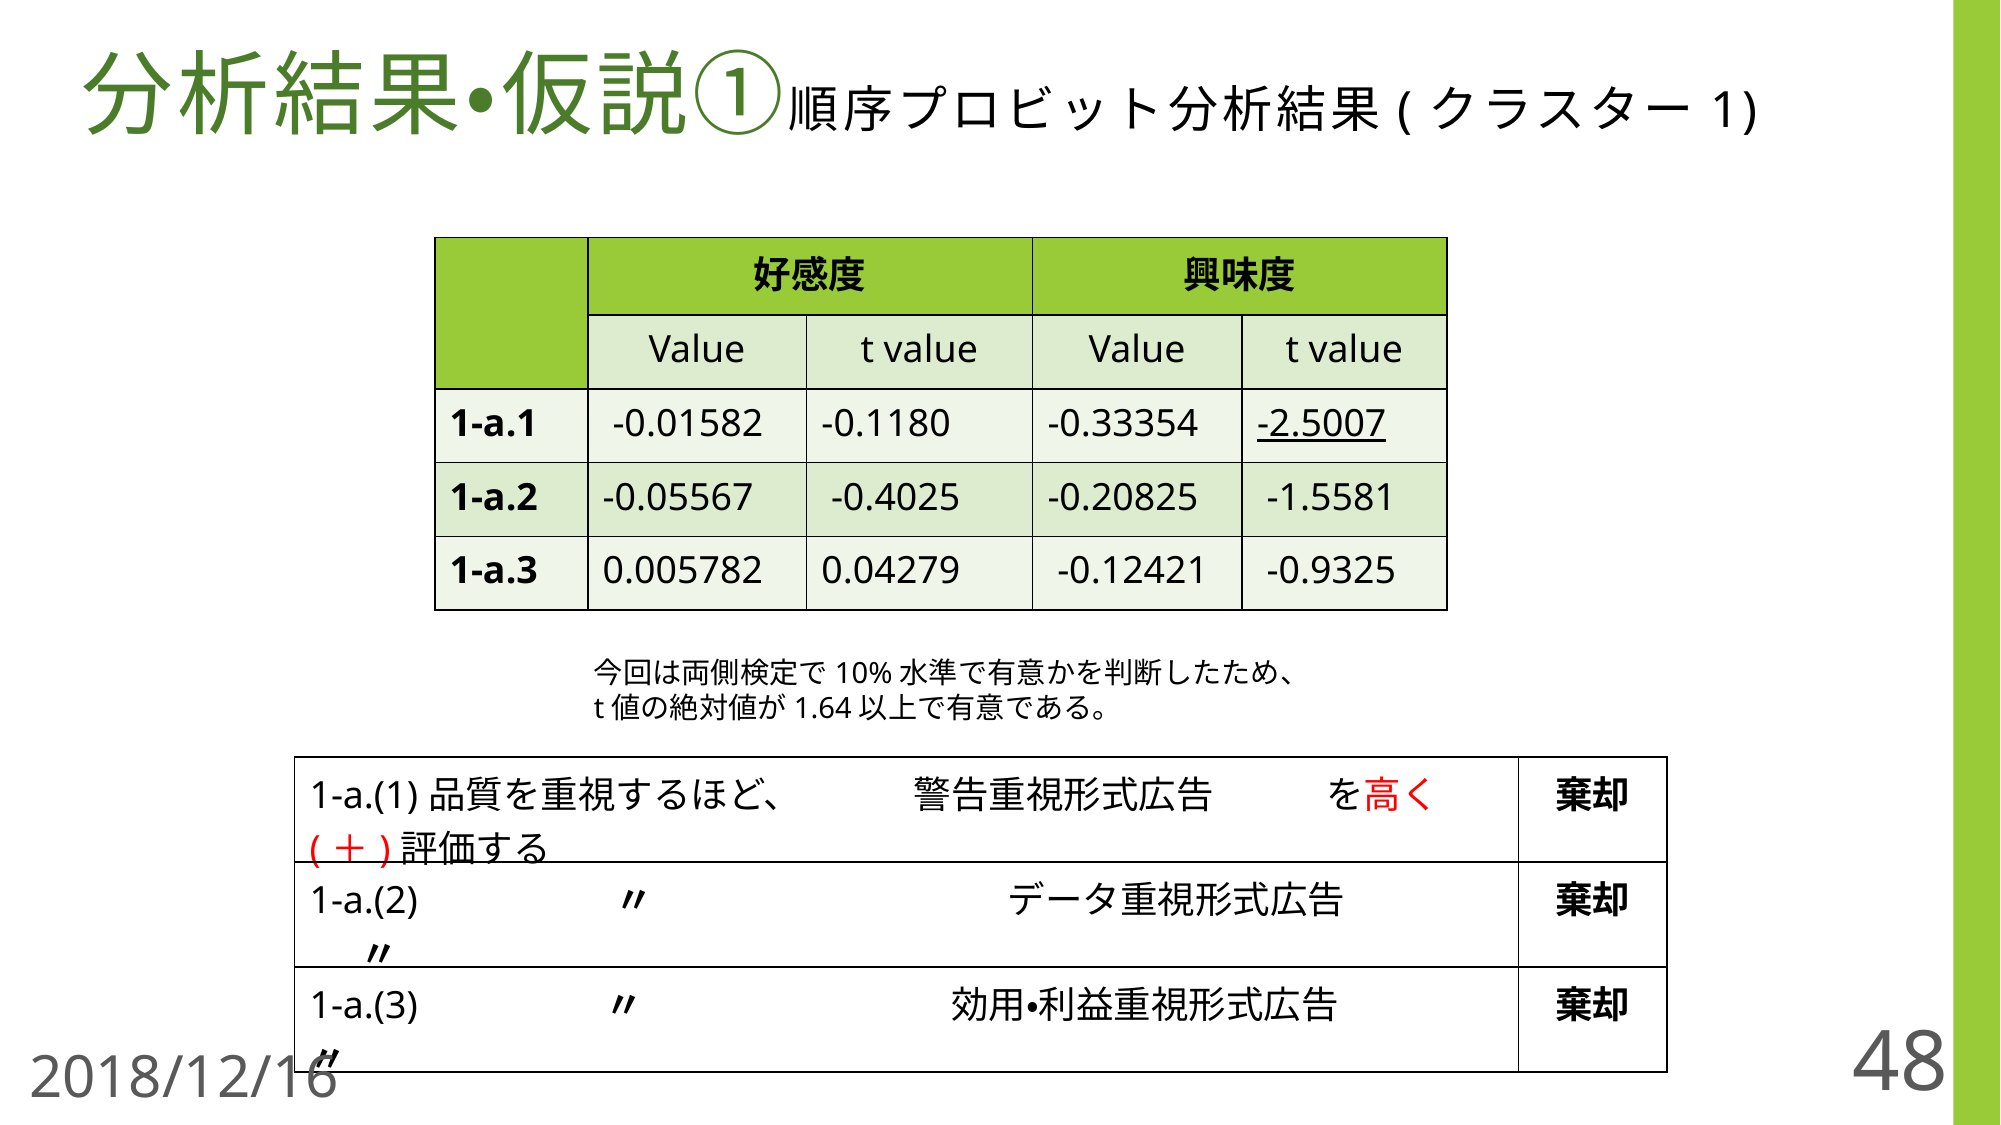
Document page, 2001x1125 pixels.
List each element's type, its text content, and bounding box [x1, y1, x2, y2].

table_cell -2.5007 [1243, 390, 1446, 462]
table_header 1-a.(1)品質を重視するほど、 警告重視形式広告 を高く(＋)評価する [295, 758, 1518, 861]
table_cell -0.1180 [807, 390, 1032, 462]
table_cell Value [589, 316, 806, 388]
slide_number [14, 1045, 397, 1103]
table_cell 1-a.(2) 〃 データ重視形式広告 〃 [295, 863, 1518, 966]
table_cell -0.9325 [1243, 537, 1446, 609]
title 分析結果・仮説①順序プロビット分析結果(クラスター1) [66, 41, 1935, 286]
table_cell -0.01582 [589, 390, 806, 462]
table_cell 0.005782 [589, 537, 806, 609]
table_cell 棄却 [1519, 863, 1666, 966]
table_header 好感度 [589, 238, 1032, 314]
table_header 棄却 [1519, 758, 1666, 861]
table_cell t value [1243, 316, 1446, 388]
slide_number 48 [1500, 1035, 1963, 1093]
table_header [436, 238, 587, 388]
table_cell 1-a.(3) 〃 効用・利益重視形式広告 〃 [295, 968, 1518, 1071]
table_cell 1-a.2 [436, 463, 587, 536]
table_cell 1-a.3 [436, 537, 587, 609]
table_cell -0.4025 [807, 463, 1032, 536]
table_cell -1.5581 [1243, 463, 1446, 536]
table_cell 0.04279 [807, 537, 1032, 609]
table_cell 棄却 [1519, 968, 1666, 1035]
table_cell -0.05567 [589, 463, 806, 536]
text_box 今回は両側検定で10%水準で有意かを判断したため、 t値の絶対値が1.64以上で有意である。 [579, 647, 1324, 732]
table_header 興味度 [1033, 238, 1446, 314]
table_cell Value [1033, 316, 1241, 388]
table_cell -0.12421 [1033, 537, 1241, 609]
table_cell -0.33354 [1033, 390, 1241, 462]
table_cell t value [807, 316, 1032, 388]
table_cell 1-a.1 [436, 390, 587, 462]
table_cell -0.20825 [1033, 463, 1241, 536]
